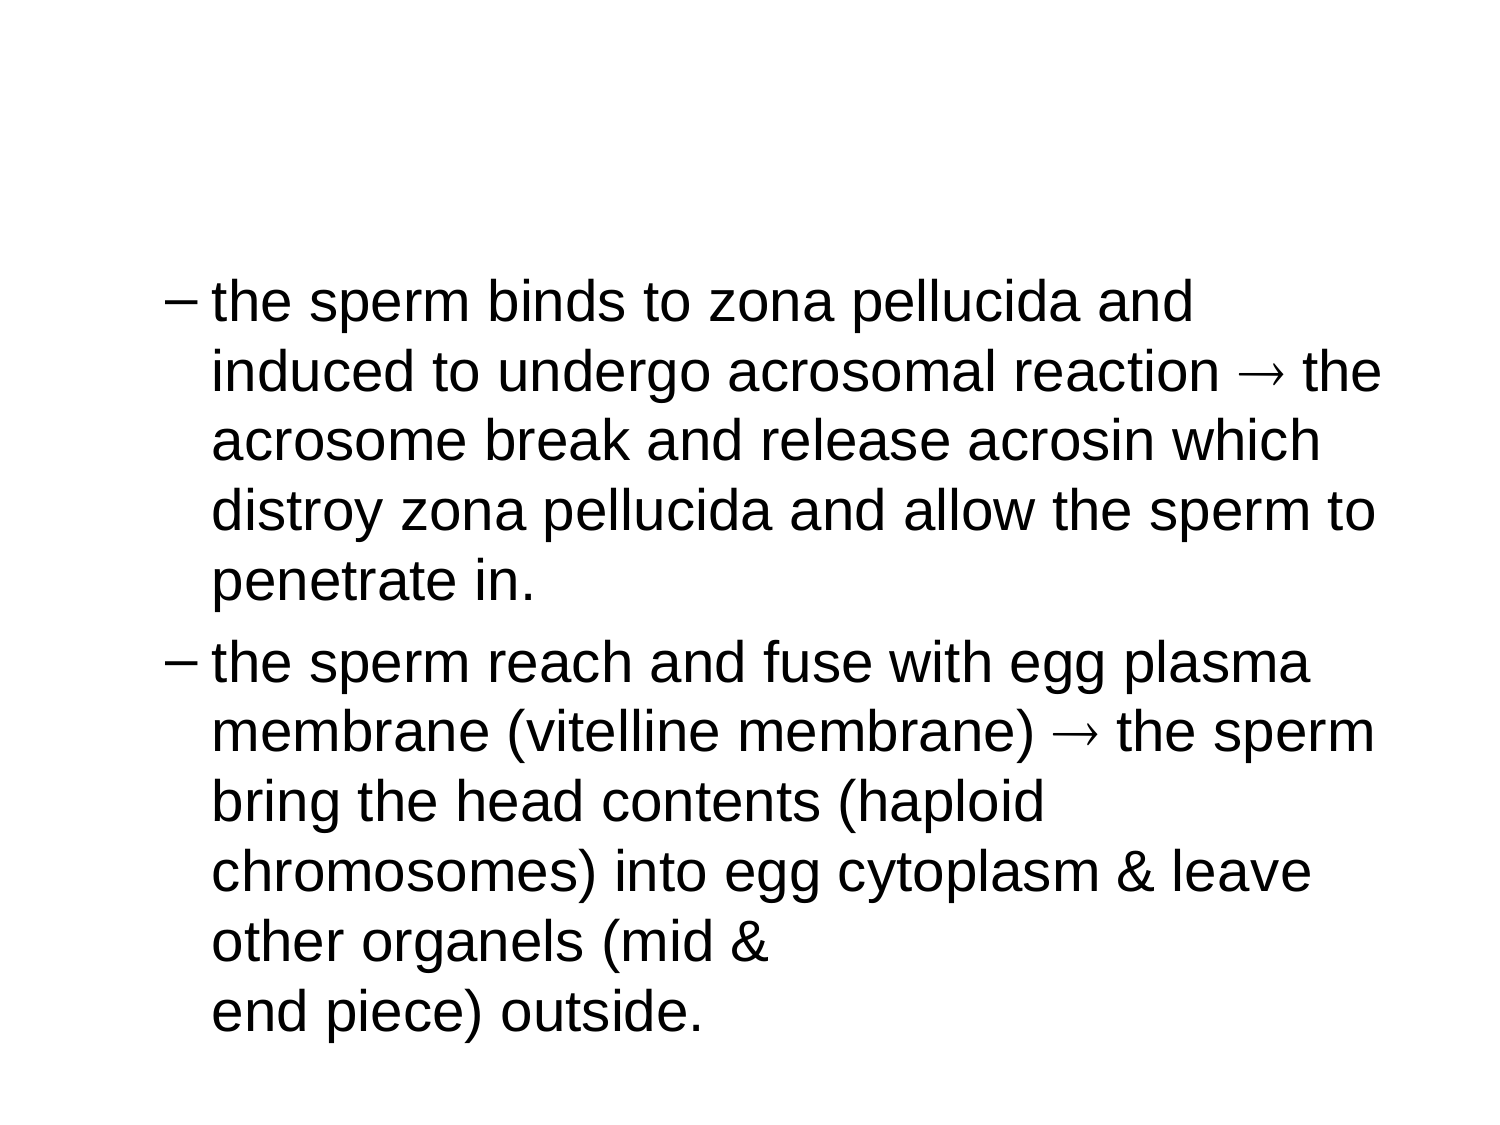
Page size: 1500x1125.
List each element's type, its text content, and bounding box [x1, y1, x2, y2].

list the sperm binds to zona pellucida and induced to undergo acrosomal reaction  the acrosome break and release acrosin which distroy zona pellucida and allow the sperm to penetrate in. the sperm reach and fuse with egg plasma membrane (vitelline membrane)  the sperm bring the head contents (haploid chromosomes) into egg cytoplasm & leave other organels (mid & end piece) outside. [75, 255, 1425, 1083]
